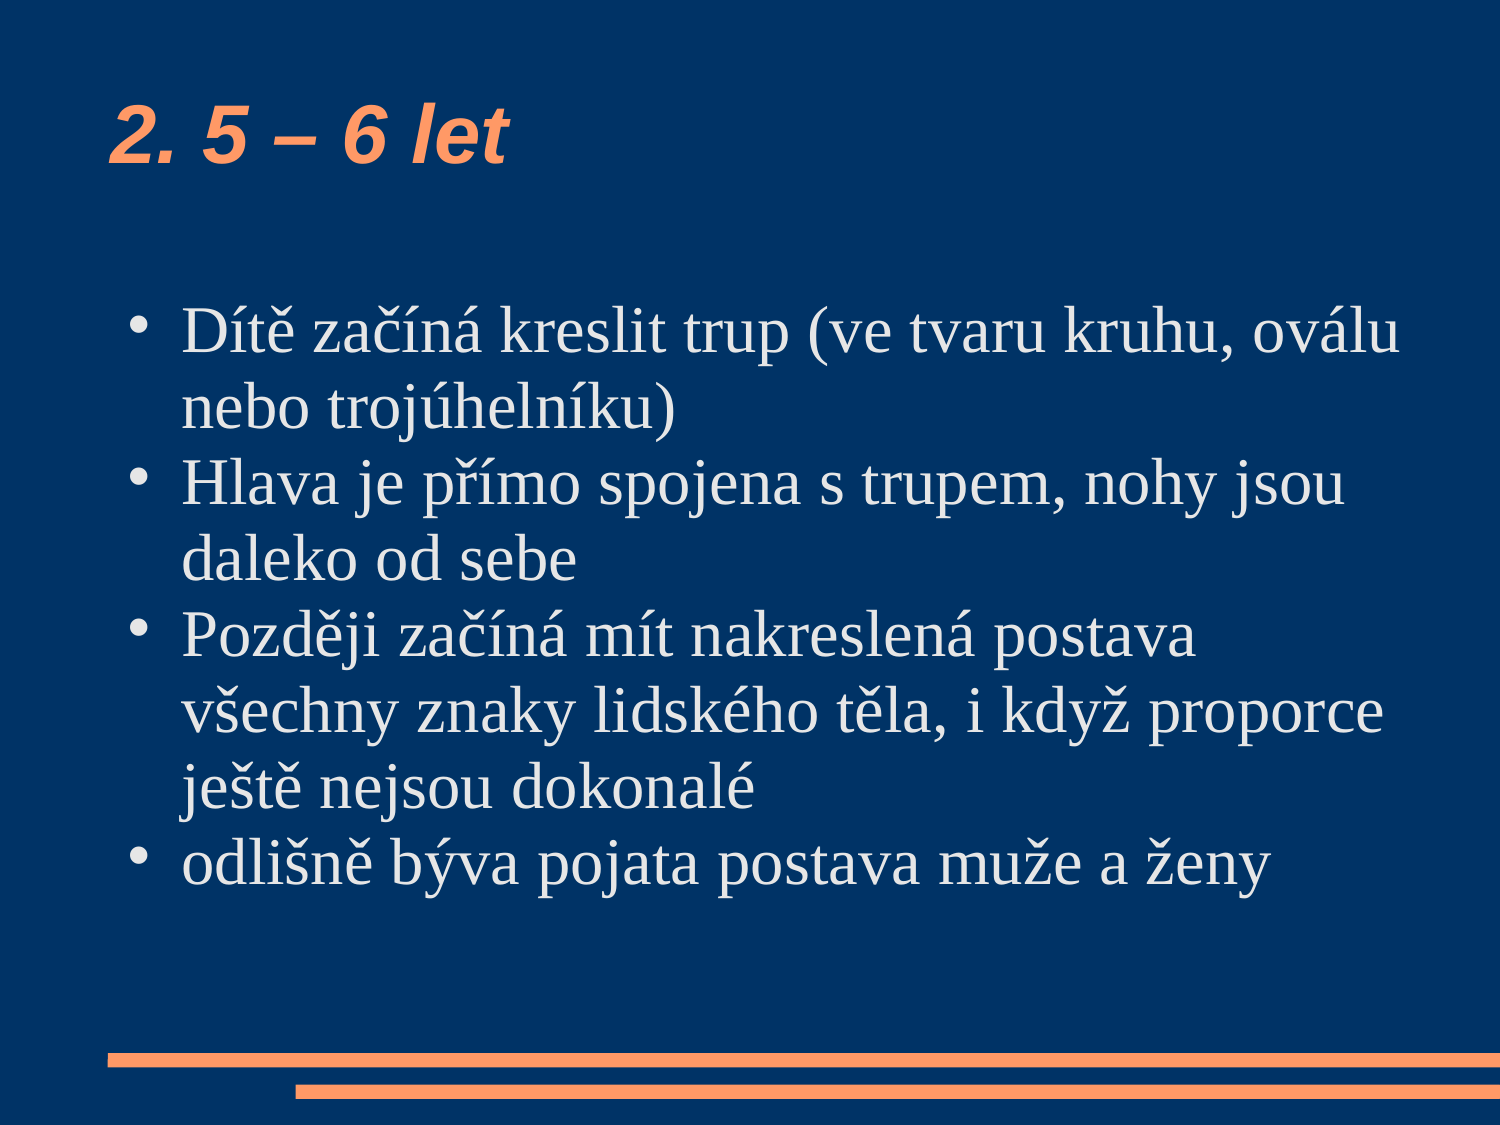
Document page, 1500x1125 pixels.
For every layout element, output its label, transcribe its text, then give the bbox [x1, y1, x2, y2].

title 2. 5 – 6 let [110, 49, 1392, 223]
list Dítě začíná kreslit trup (ve tvaru kruhu, oválu nebo trojúhelníku)‏ Hlava je přímo spojena s trupem, nohy jsou daleko od sebe Později začíná mít nakreslená postava všechny znaky lidského těla, i když proporce ještě nejsou dokonalé odlišně býva pojata postava muže a ženy [110, 292, 1416, 1013]
